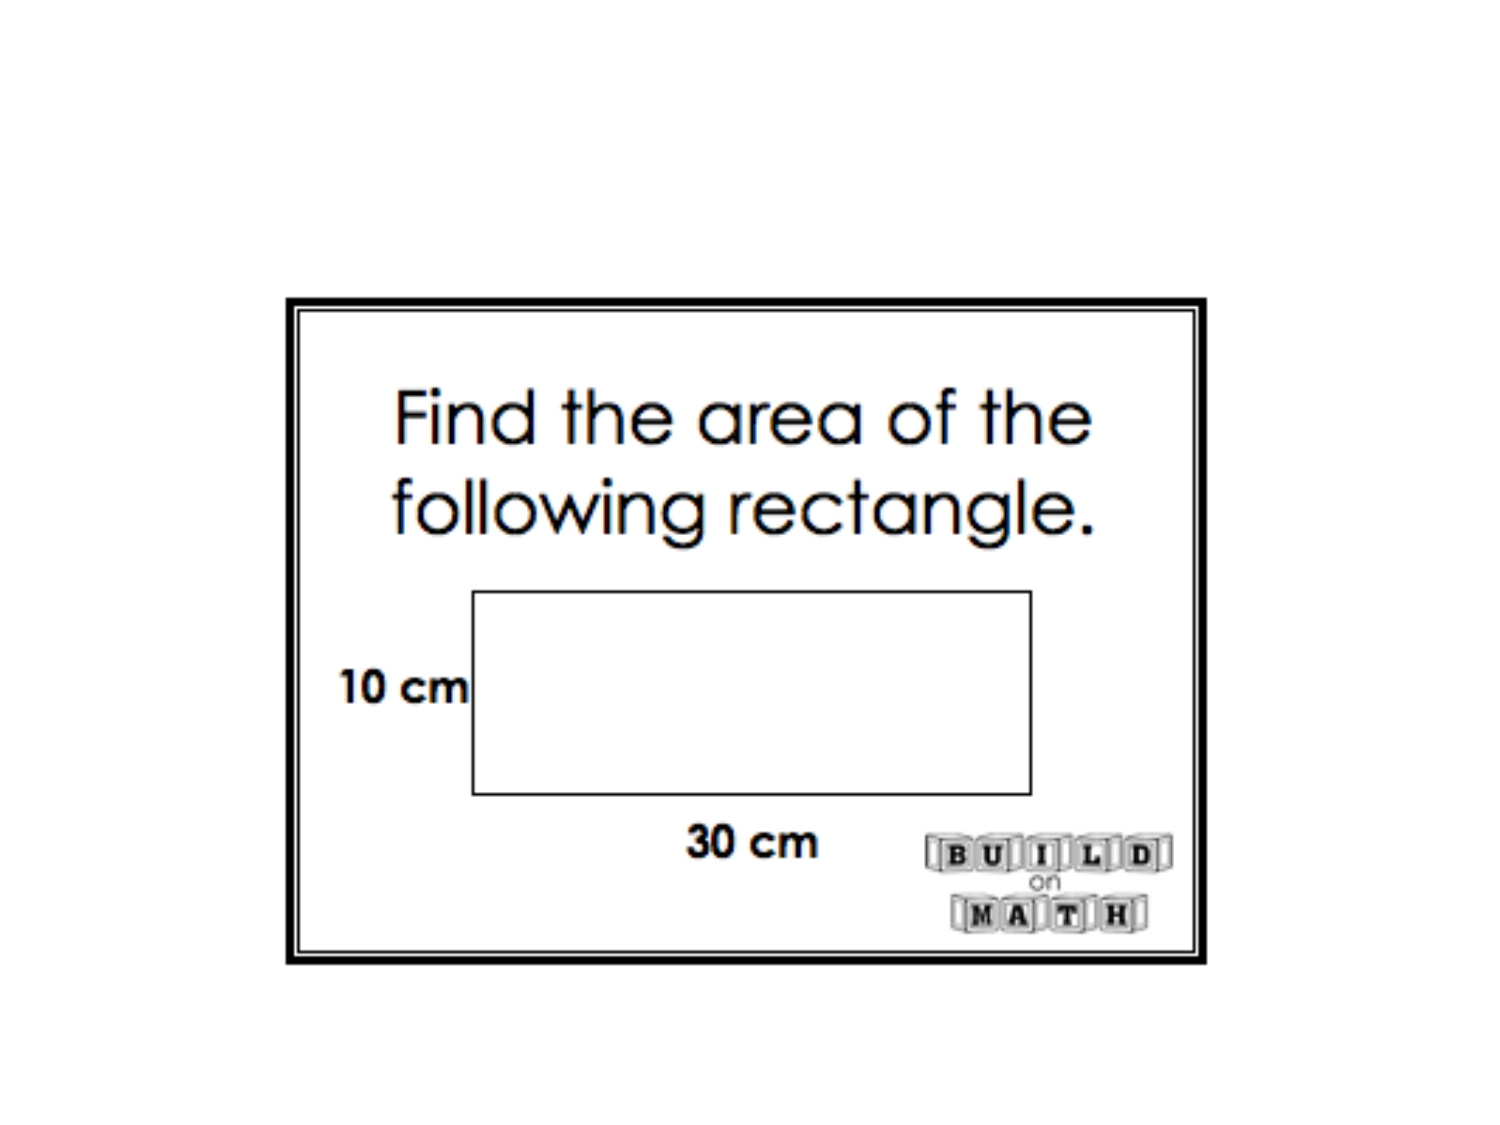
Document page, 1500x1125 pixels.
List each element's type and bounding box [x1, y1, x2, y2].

list [74, 262, 1426, 1006]
